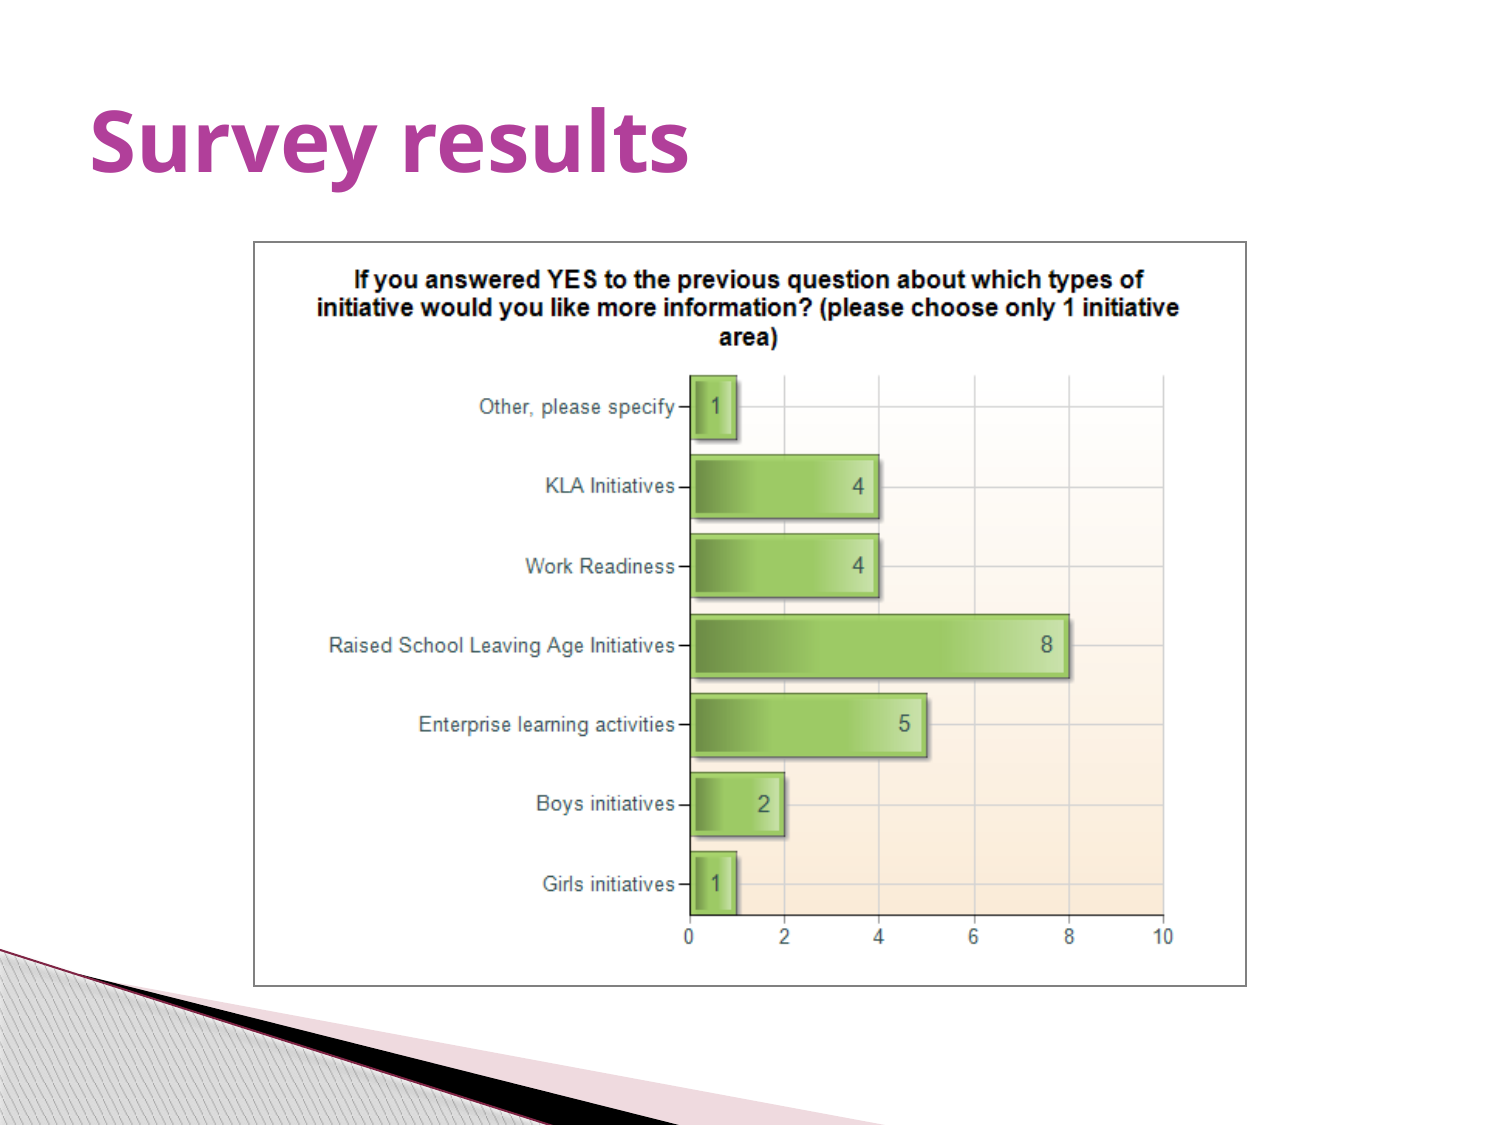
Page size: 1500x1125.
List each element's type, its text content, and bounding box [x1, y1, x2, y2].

title Survey results [75, 45, 1425, 233]
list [254, 242, 1246, 986]
